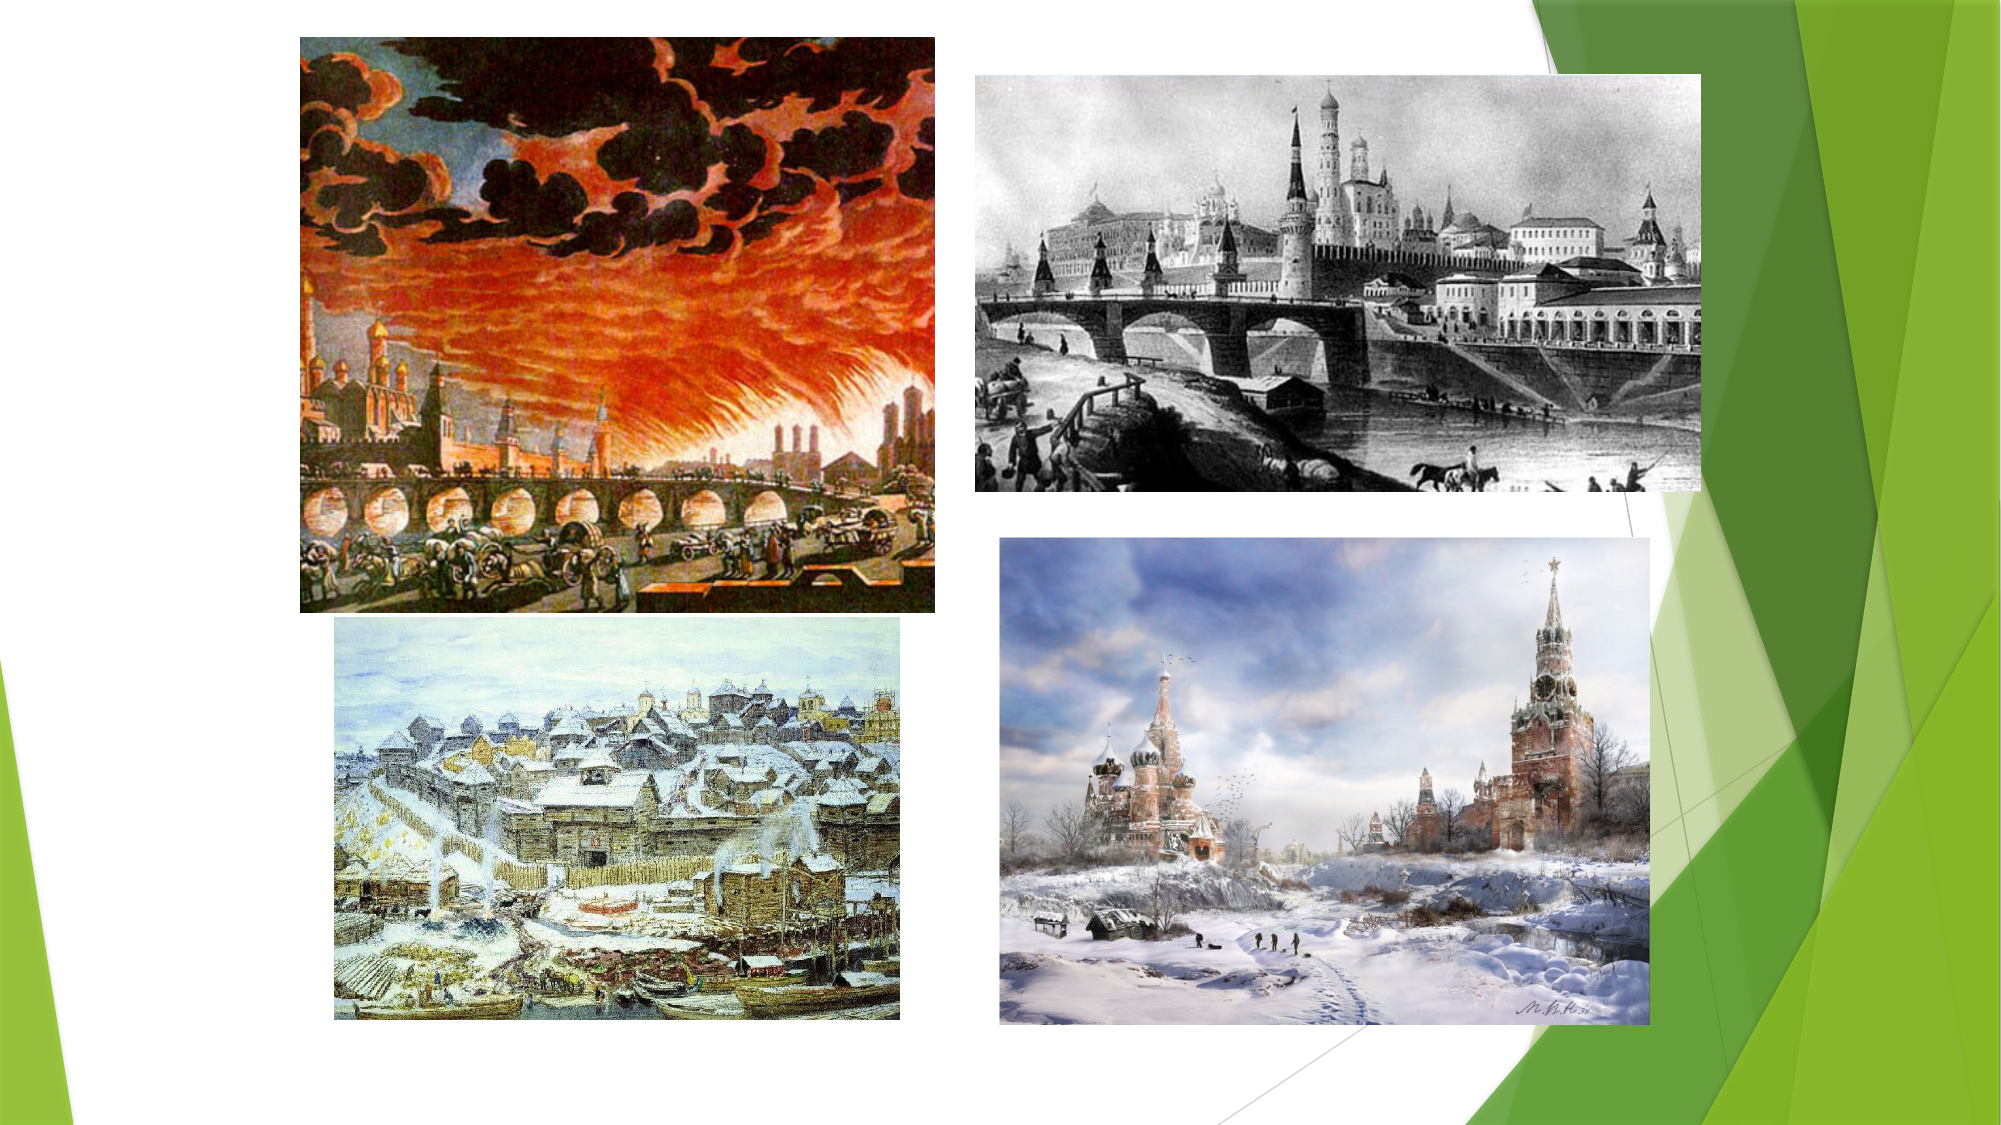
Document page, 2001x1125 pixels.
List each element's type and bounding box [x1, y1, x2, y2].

picture [299, 36, 935, 613]
picture [334, 617, 900, 1020]
picture [999, 536, 1651, 1026]
picture [974, 74, 1701, 493]
